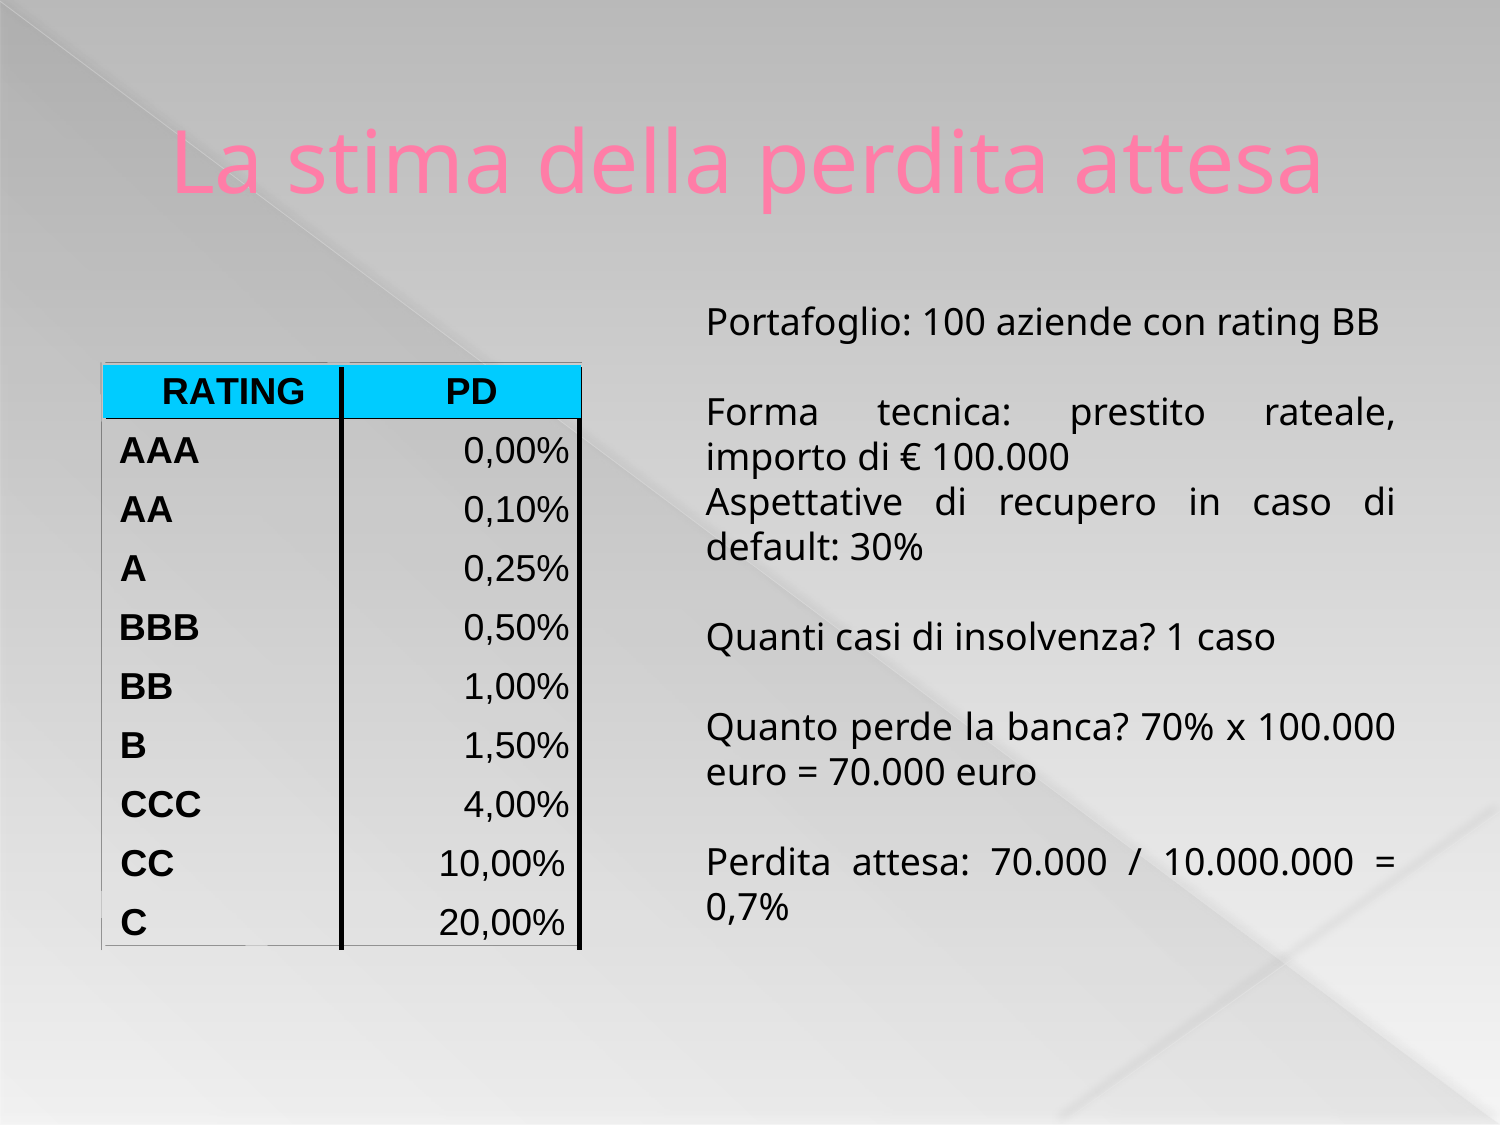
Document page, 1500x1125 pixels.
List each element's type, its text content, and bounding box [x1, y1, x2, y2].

text_box Portafoglio: 100 aziende con rating BB Forma tecnica: prestito rateale, importo di € 100.000 Aspettative di recupero in caso di default: 30% Quanti casi di insolvenza? 1 caso Quanto perde la banca? 70% x 100.000 euro = 70.000 euro Perdita attesa: 70.000 / 10.000.000 = 0,7% [690, 290, 1412, 936]
title La stima della perdita attesa [75, 43, 1425, 274]
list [100, 361, 584, 952]
